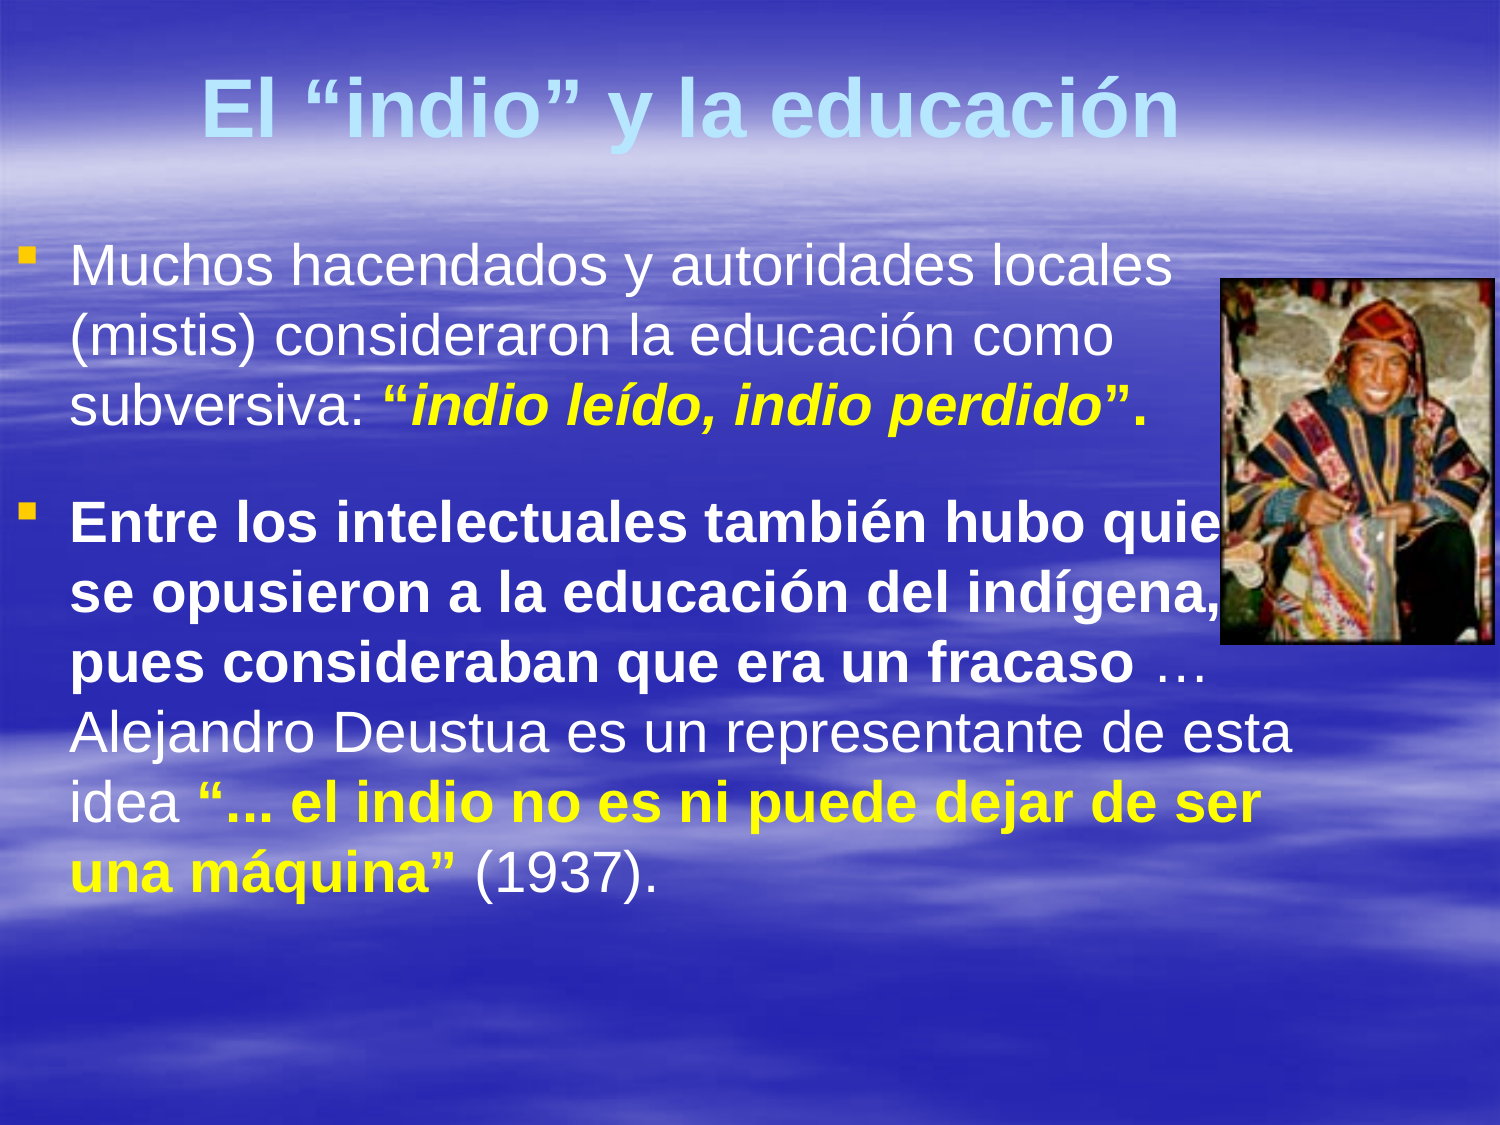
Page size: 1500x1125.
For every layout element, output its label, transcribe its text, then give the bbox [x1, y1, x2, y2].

picture [1220, 278, 1495, 646]
list Muchos hacendados y autoridades locales (mistis) consideraron la educación como subversiva: “indio leído, indio perdido”. Entre los intelectuales también hubo quienes se opusieron a la educación del indígena, pues consideraban que era un fracaso … Alejandro Deustua es un representante de esta idea “... el indio no es ni puede dejar de ser una máquina” (1937). [0, 219, 1341, 990]
title El “indio” y la educación [111, 30, 1271, 179]
